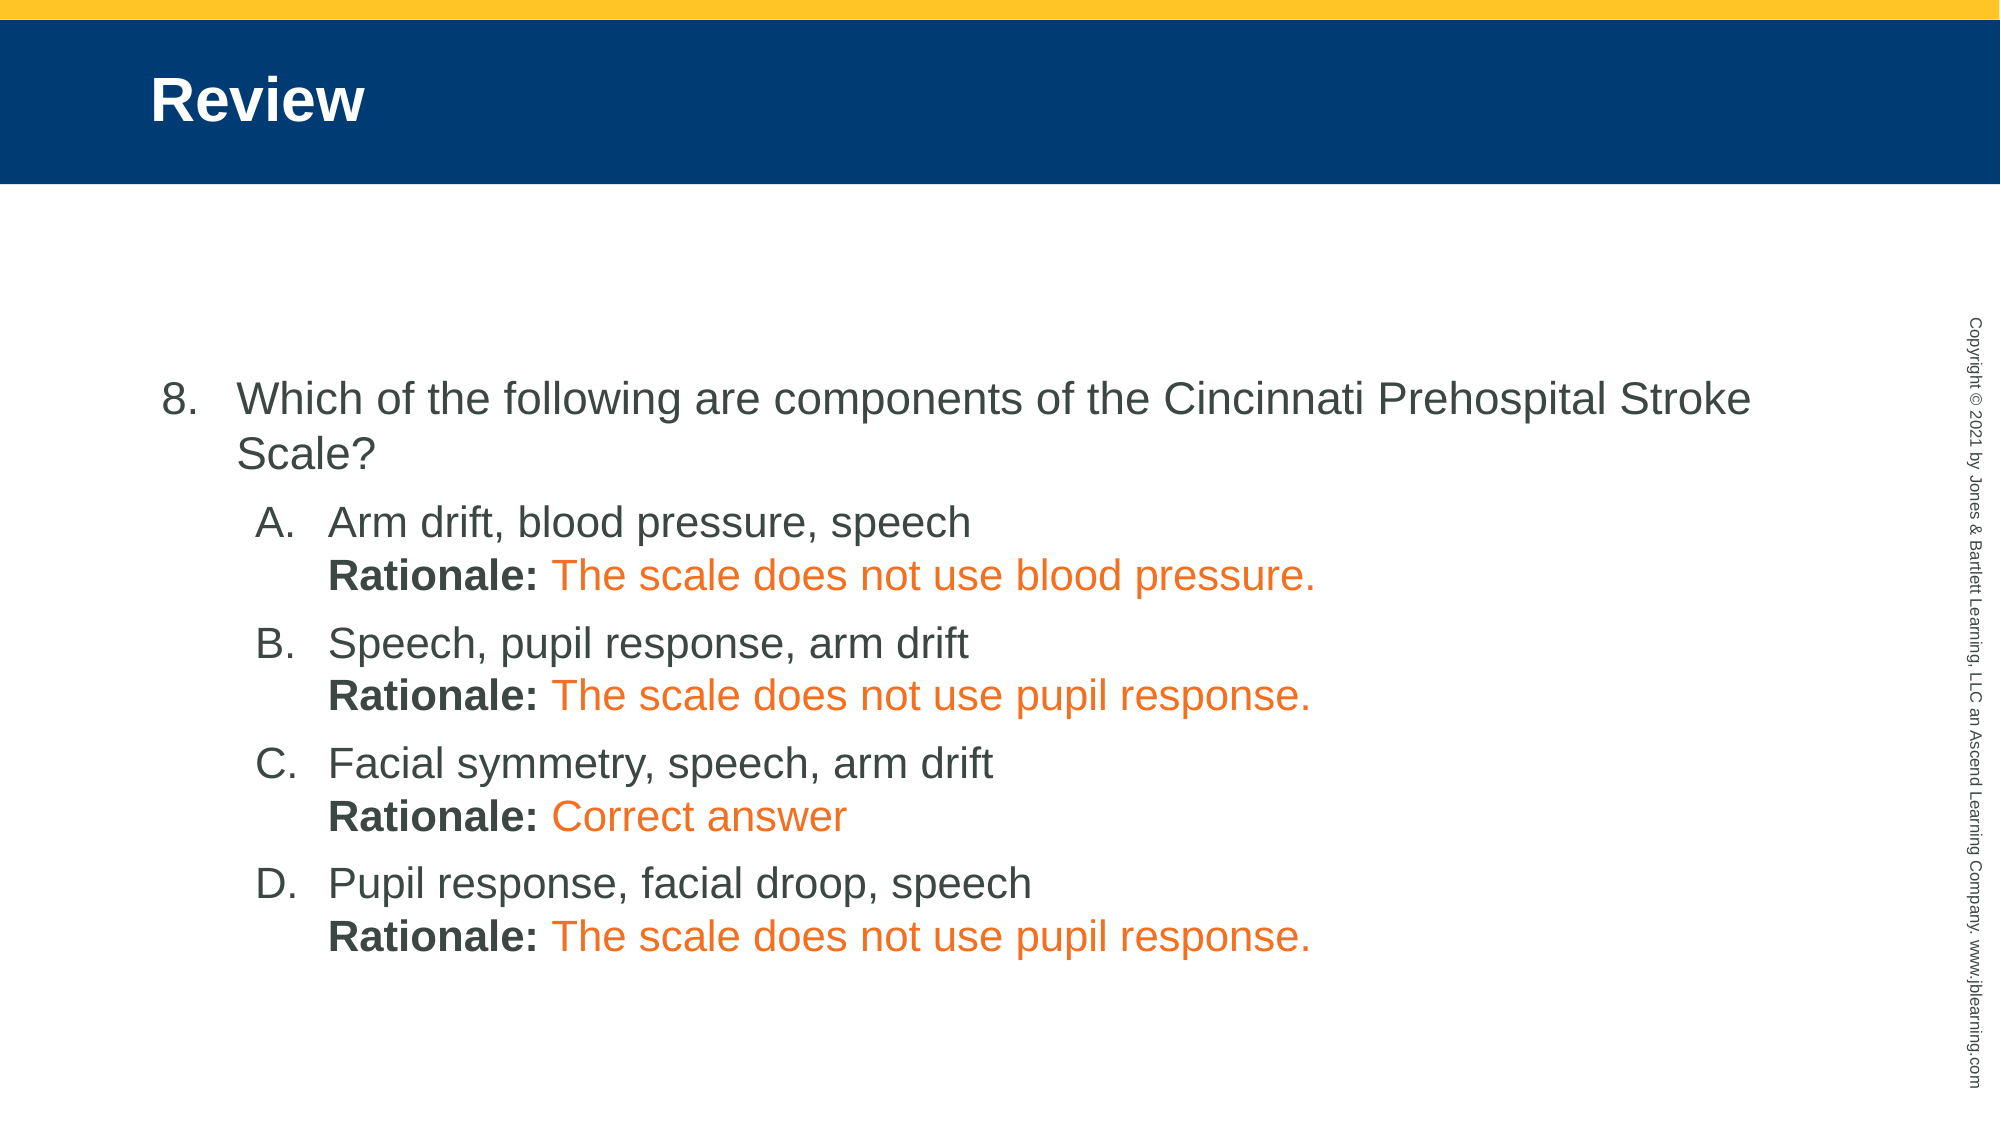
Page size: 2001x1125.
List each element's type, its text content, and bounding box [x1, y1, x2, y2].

title Review [0, 19, 2000, 185]
list Which of the following are components of the Cincinnati Prehospital Stroke Scale? Arm drift, blood pressure, speech Rationale: The scale does not use blood pressure. Speech, pupil response, arm drift Rationale: The scale does not use pupil response. Facial symmetry, speech, arm drift Rationale: Correct answer Pupil response, facial droop, speech Rationale: The scale does not use pupil response. [146, 361, 1859, 1016]
